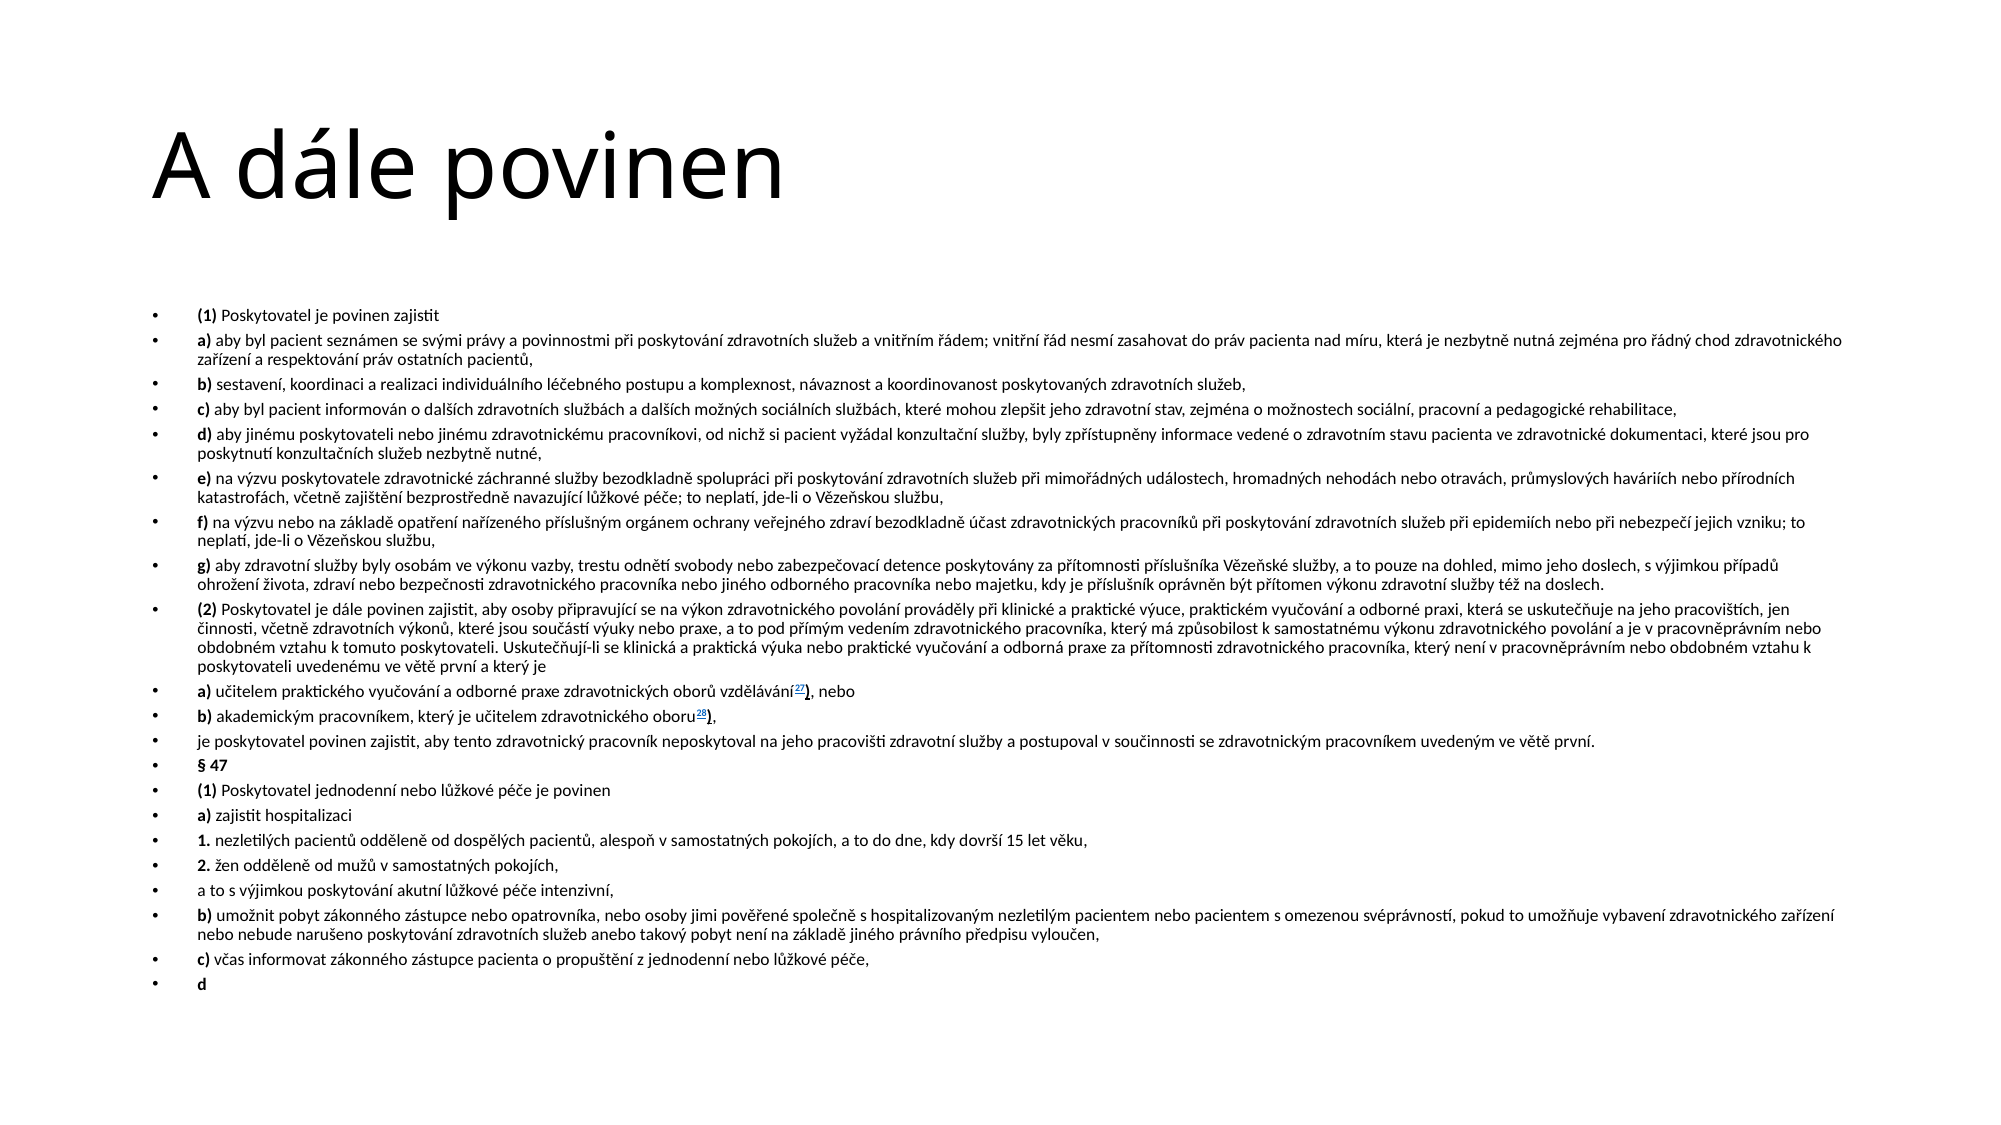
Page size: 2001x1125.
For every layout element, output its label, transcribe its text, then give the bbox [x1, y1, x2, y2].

title A dále povinen [137, 59, 1863, 278]
list (1) Poskytovatel je povinen zajistit a) aby byl pacient seznámen se svými právy a povinnostmi při poskytování zdravotních služeb a vnitřním řádem; vnitřní řád nesmí zasahovat do práv pacienta nad míru, která je nezbytně nutná zejména pro řádný chod zdravotnického zařízení a respektování práv ostatních pacientů, b) sestavení, koordinaci a realizaci individuálního léčebného postupu a komplexnost, návaznost a koordinovanost poskytovaných zdravotních služeb, c) aby byl pacient informován o dalších zdravotních službách a dalších možných sociálních službách, které mohou zlepšit jeho zdravotní stav, zejména o možnostech sociální, pracovní a pedagogické rehabilitace, d) aby jinému poskytovateli nebo jinému zdravotnickému pracovníkovi, od nichž si pacient vyžádal konzultační služby, byly zpřístupněny informace vedené o zdravotním stavu pacienta ve zdravotnické dokumentaci, které jsou pro poskytnutí konzultačních služeb nezbytně nutné, e) na výzvu poskytovatele zdravotnické záchranné služby bezodkladně spolupráci při poskytování zdravotních služeb při mimořádných událostech, hromadných nehodách nebo otravách, průmyslových haváriích nebo přírodních katastrofách, včetně zajištění bezprostředně navazující lůžkové péče; to neplatí, jde-li o Vězeňskou službu, f) na výzvu nebo na základě opatření nařízeného příslušným orgánem ochrany veřejného zdraví bezodkladně účast zdravotnických pracovníků při poskytování zdravotních služeb při epidemiích nebo při nebezpečí jejich vzniku; to neplatí, jde-li o Vězeňskou službu, g) aby zdravotní služby byly osobám ve výkonu vazby, trestu odnětí svobody nebo zabezpečovací detence poskytovány za přítomnosti příslušníka Vězeňské služby, a to pouze na dohled, mimo jeho doslech, s výjimkou případů ohrožení života, zdraví nebo bezpečnosti zdravotnického pracovníka nebo jiného odborného pracovníka nebo majetku, kdy je příslušník oprávněn být přítomen výkonu zdravotní služby též na doslech. (2) Poskytovatel je dále povinen zajistit, aby osoby připravující se na výkon zdravotnického povolání prováděly při klinické a praktické výuce, praktickém vyučování a odborné praxi, která se uskutečňuje na jeho pracovištích, jen činnosti, včetně zdravotních výkonů, které jsou součástí výuky nebo praxe, a to pod přímým vedením zdravotnického pracovníka, který má způsobilost k samostatnému výkonu zdravotnického povolání a je v pracovněprávním nebo obdobném vztahu k tomuto poskytovateli. Uskutečňují-li se klinická a praktická výuka nebo praktické vyučování a odborná praxe za přítomnosti zdravotnického pracovníka, který není v pracovněprávním nebo obdobném vztahu k poskytovateli uvedenému ve větě první a který je a) učitelem praktického vyučování a odborné praxe zdravotnických oborů vzdělávání27), nebo b) akademickým pracovníkem, který je učitelem zdravotnického oboru28), je poskytovatel povinen zajistit, aby tento zdravotnický pracovník neposkytoval na jeho pracovišti zdravotní služby a postupoval v součinnosti se zdravotnickým pracovníkem uvedeným ve větě první. § 47 (1) Poskytovatel jednodenní nebo lůžkové péče je povinen a) zajistit hospitalizaci 1. nezletilých pacientů odděleně od dospělých pacientů, alespoň v samostatných pokojích, a to do dne, kdy dovrší 15 let věku, 2. žen odděleně od mužů v samostatných pokojích, a to s výjimkou poskytování akutní lůžkové péče intenzivní, b) umožnit pobyt zákonného zástupce nebo opatrovníka, nebo osoby jimi pověřené společně s hospitalizovaným nezletilým pacientem nebo pacientem s omezenou svéprávností, pokud to umožňuje vybavení zdravotnického zařízení nebo nebude narušeno poskytování zdravotních služeb anebo takový pobyt není na základě jiného právního předpisu vyloučen, c) včas informovat zákonného zástupce pacienta o propuštění z jednodenní nebo lůžkové péče, d [137, 299, 1863, 1014]
